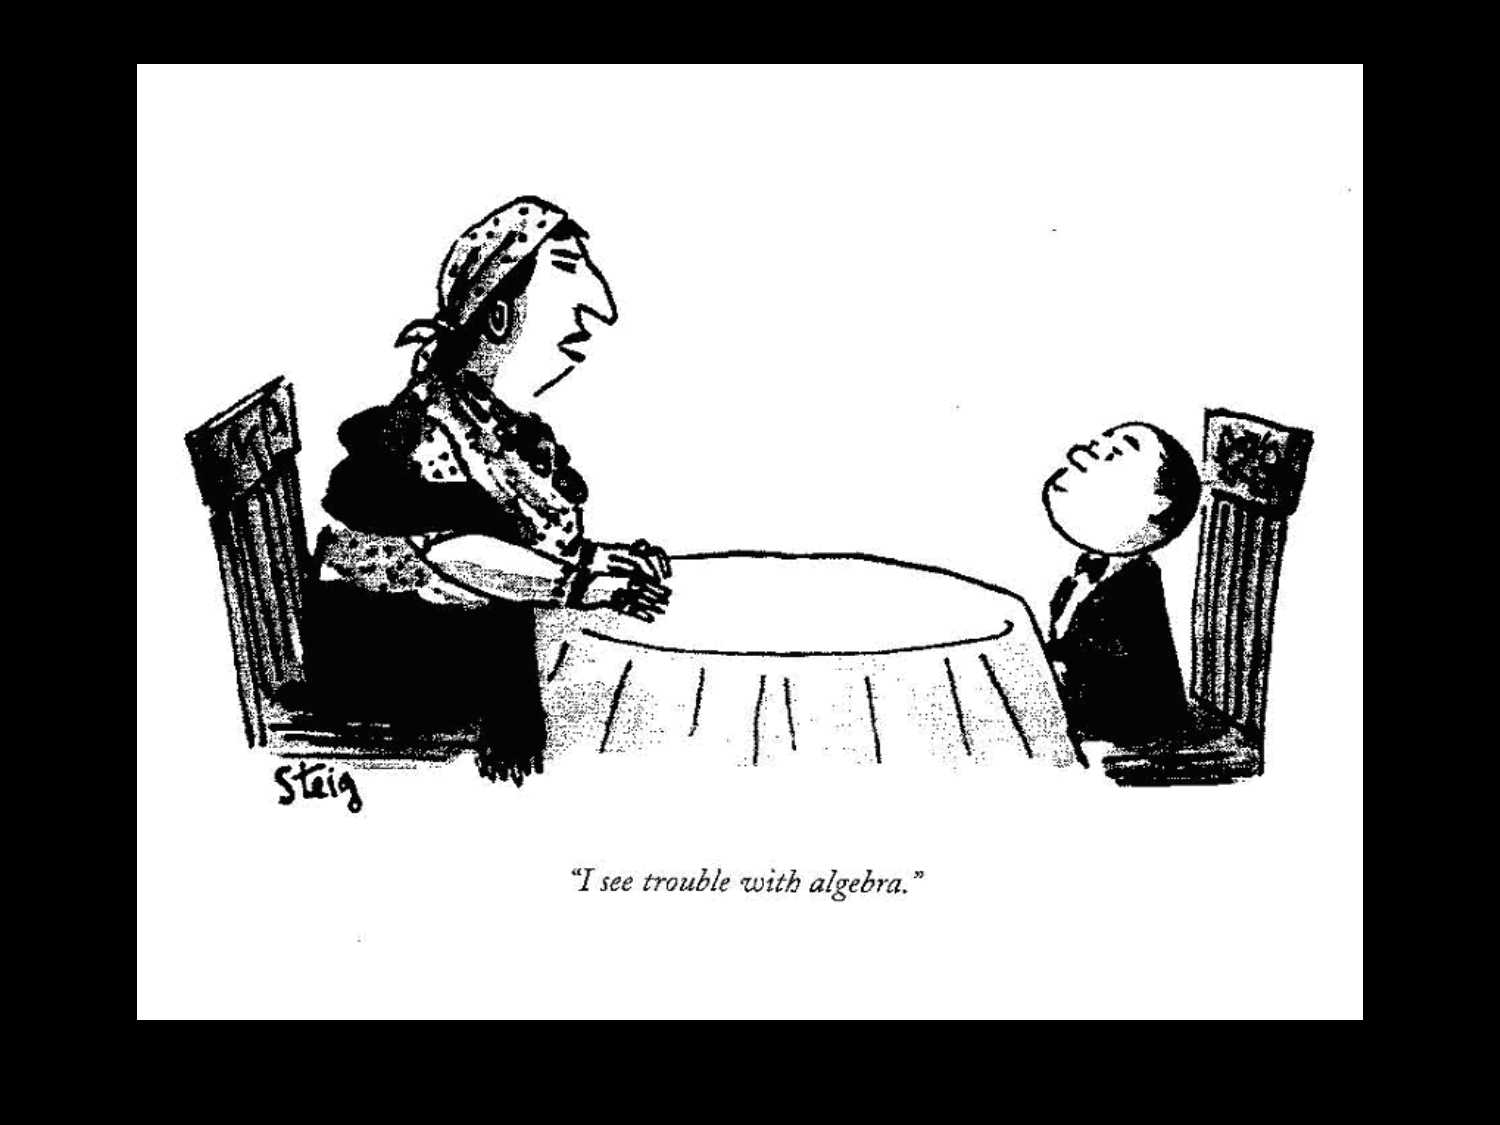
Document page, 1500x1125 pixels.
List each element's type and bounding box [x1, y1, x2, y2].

text_box [137, 64, 1364, 1021]
